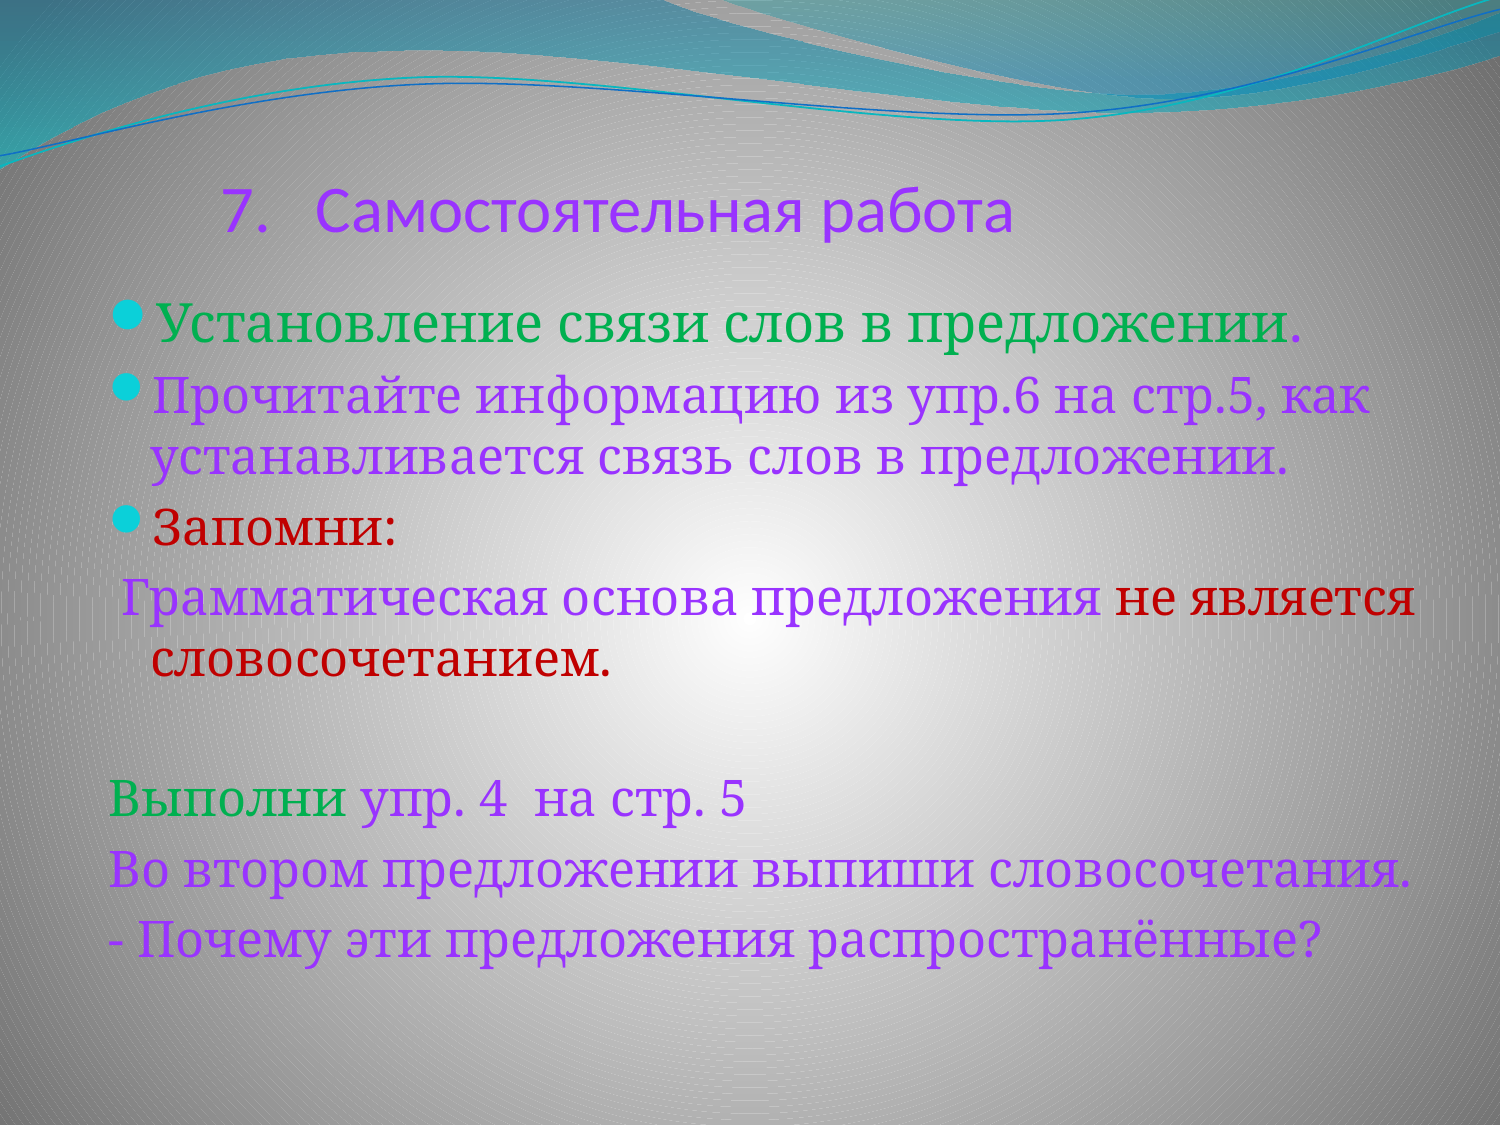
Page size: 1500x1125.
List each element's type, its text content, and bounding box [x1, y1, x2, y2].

list Установление связи слов в предложении. Прочитайте информацию из упр.6 на стр.5, как устанавливается связь слов в предложении. Запомни: Грамматическая основа предложения не является словосочетанием. Выполни упр. 4 на стр. 5 Во втором предложении выпиши словосочетания. - Почему эти предложения распространённые? [93, 281, 1444, 1024]
title 7. Самостоятельная работа [70, 58, 1421, 247]
